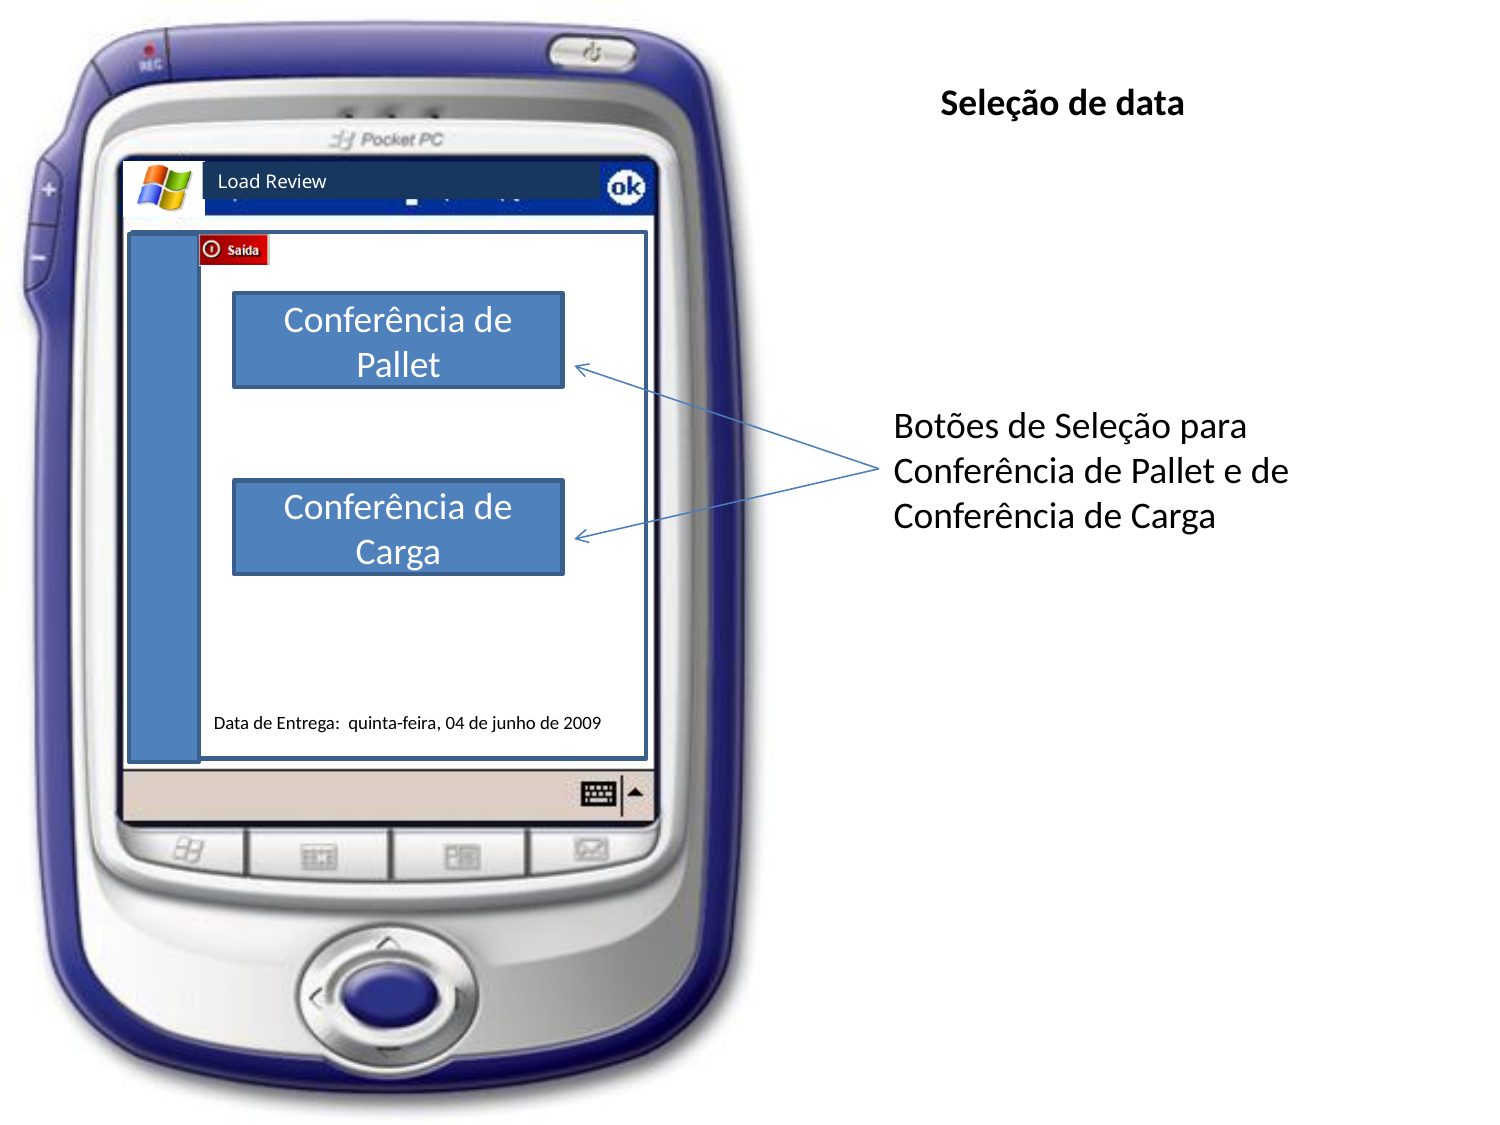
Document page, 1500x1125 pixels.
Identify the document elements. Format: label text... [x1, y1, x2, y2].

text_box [573, 365, 880, 469]
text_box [573, 469, 880, 540]
text_box Seleção de data [925, 70, 1266, 130]
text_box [0, 0, 774, 1125]
picture [198, 234, 270, 266]
text_box Botões de Seleção para Conferência de Pallet e de Conferência de Carga [883, 393, 1383, 544]
